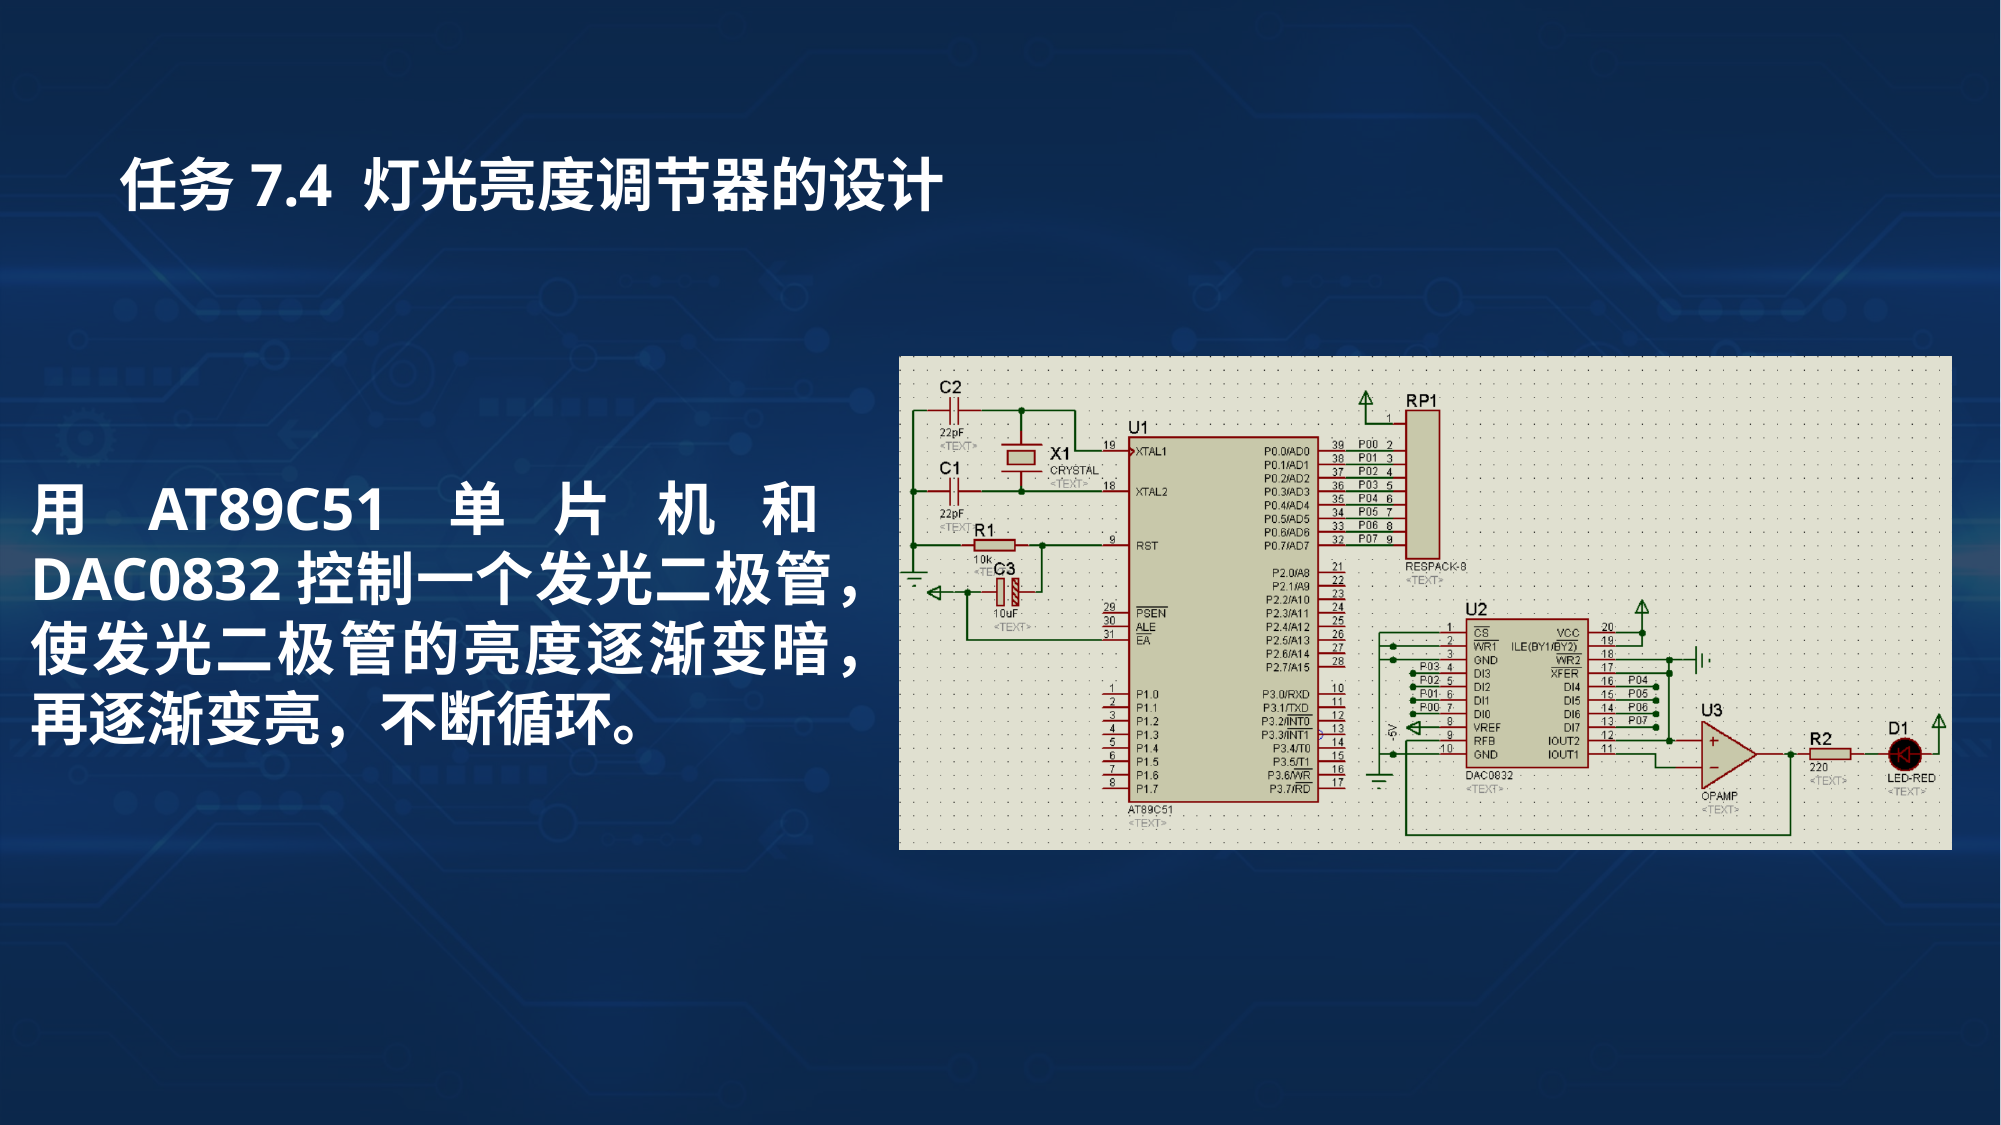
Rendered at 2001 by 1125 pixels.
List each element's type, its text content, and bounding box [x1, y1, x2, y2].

text_box 任务7.4 灯光亮度调节器的设计 [104, 140, 1191, 226]
picture [899, 356, 1953, 851]
text_box 用AT89C51单片机和DAC0832控制一个发光二极管，使发光二极管的亮度逐渐变暗，再逐渐变亮，不断循环。 [15, 464, 849, 760]
